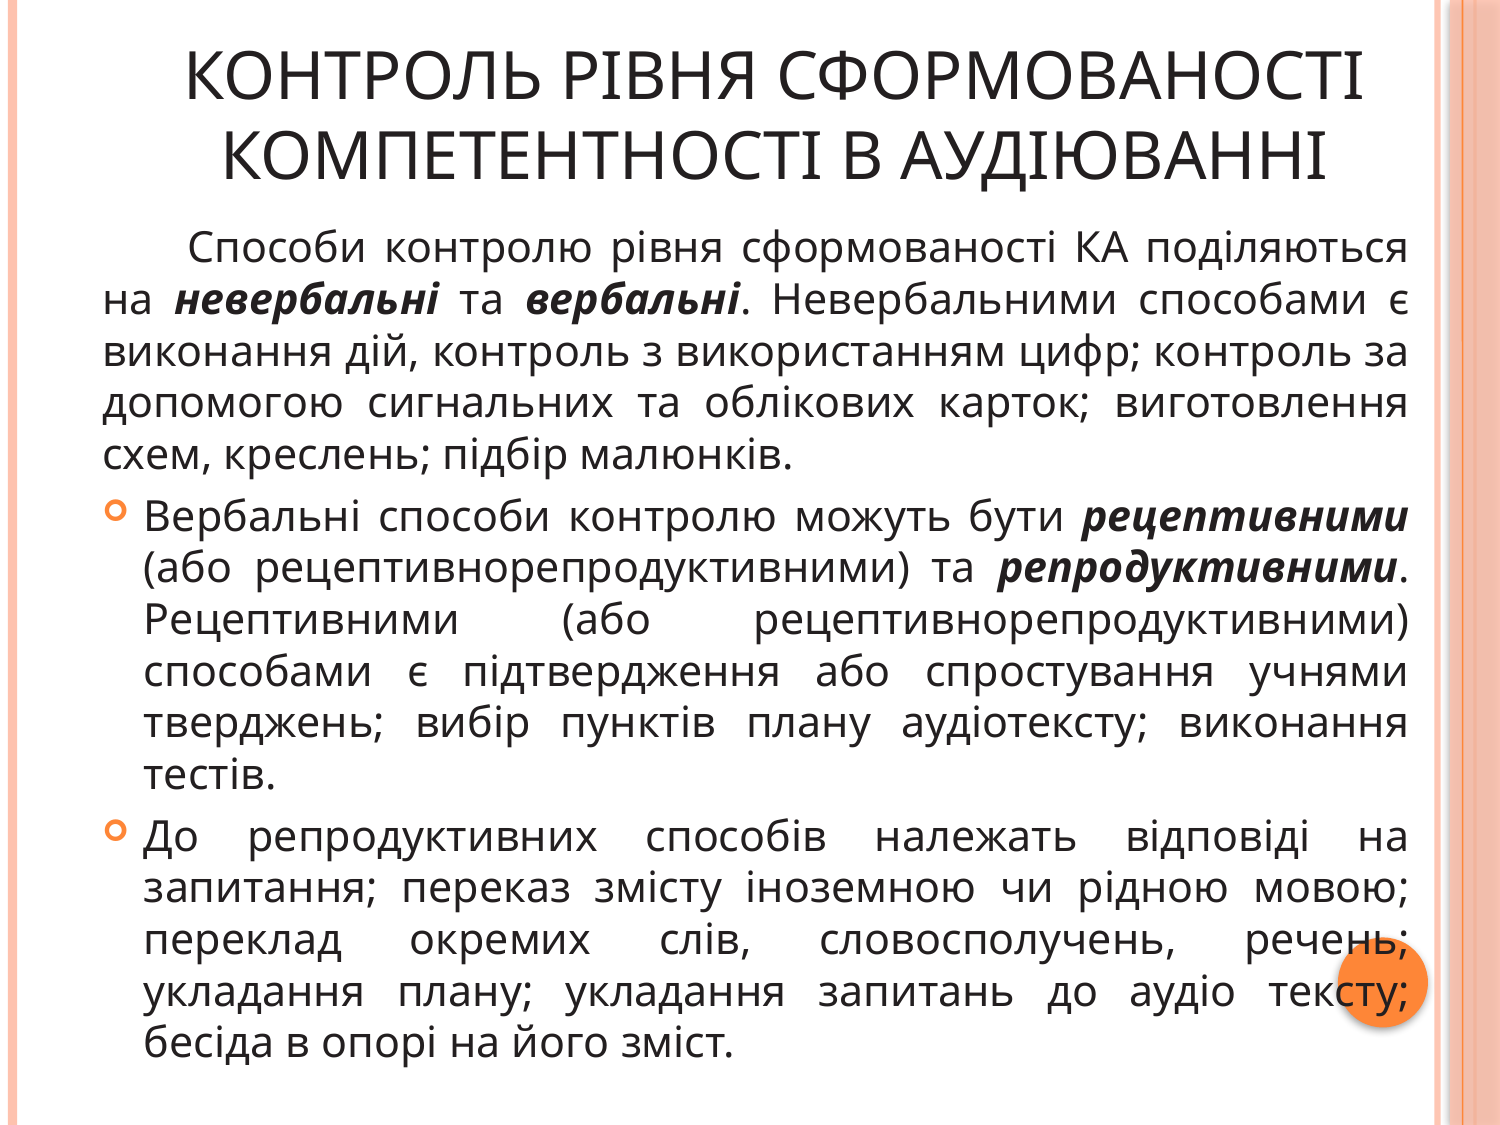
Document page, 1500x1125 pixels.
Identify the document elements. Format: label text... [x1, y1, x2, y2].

title КОНТРОЛЬ РІВНЯ СФОРМОВАНОСТІ КОМПЕТЕНТНОСТІ В АУДІЮВАННІ [162, 12, 1388, 200]
list Способи контролю рівня сформованості КА поділяються на невербальні та вербальні. Невербальними способами є виконання дій, контроль з використанням цифр; контроль за допомогою сигнальних та облікових карток; виготовлення схем, креслень; підбір малюнків. Вербальні способи контролю можуть бути рецептивними (або рецептивнорепродуктивними) та репродуктивними. Рецептивними (або рецептивнорепродуктивними) способами є підтвердження або спростування учнями тверджень; вибір пунктів плану аудіотексту; виконання тестів. До репродуктивних способів належать відповіді на запитання; переказ змісту іноземною чи рідною мовою; переклад окремих слів, словосполучень, речень; укладання плану; укладання запитань до аудіо тексту; бесіда в опорі на його зміст. [87, 212, 1425, 1088]
